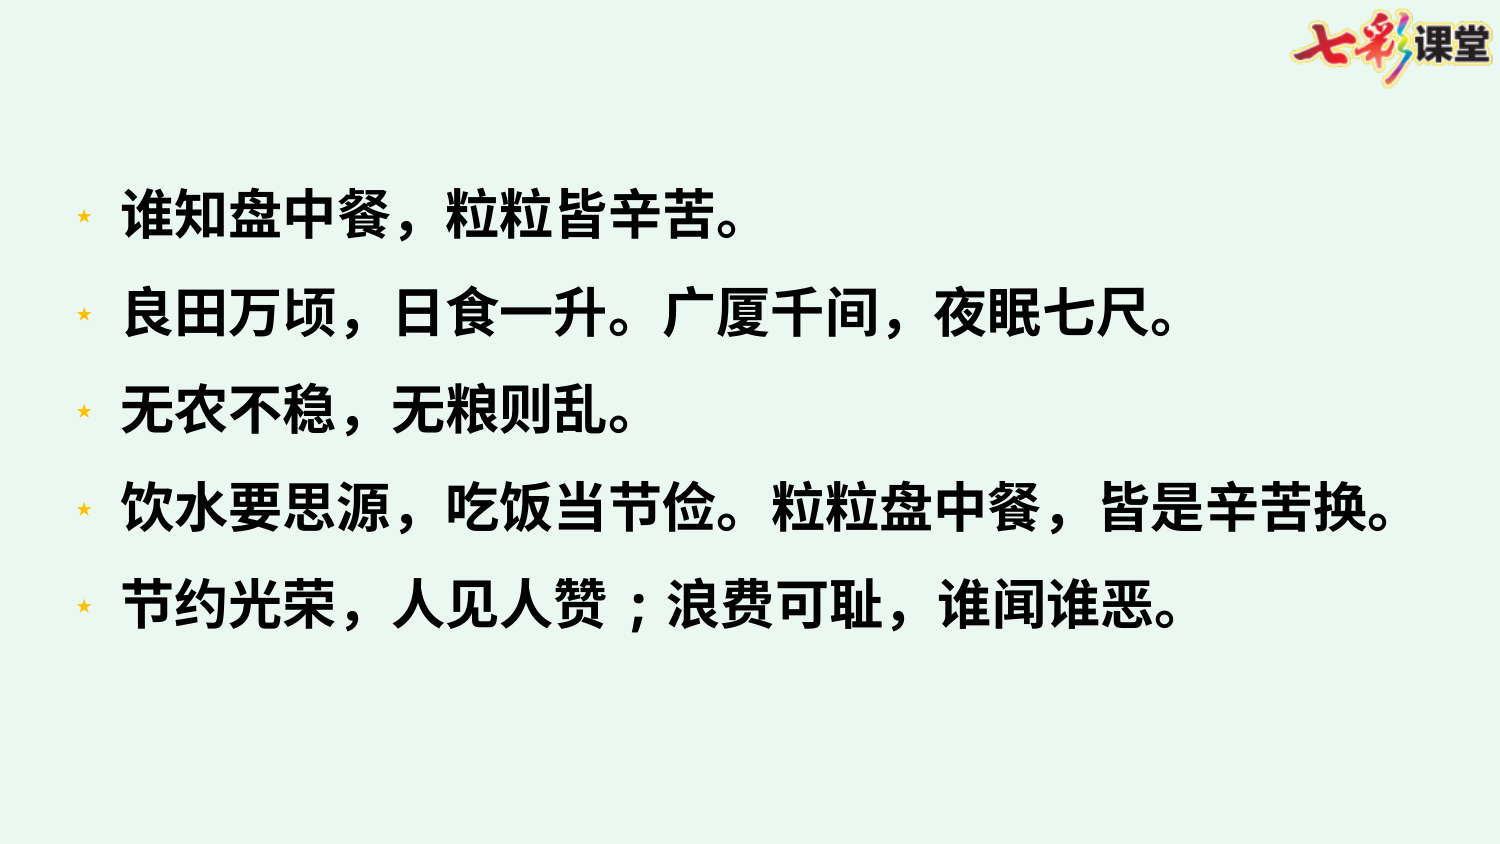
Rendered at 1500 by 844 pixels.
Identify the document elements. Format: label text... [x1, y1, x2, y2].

text_box 谁知盘中餐，粒粒皆辛苦。 良田万顷，日食一升。广厦千间，夜眠七尺。 无农不稳，无粮则乱。 饮水要思源，吃饭当节俭。粒粒盘中餐，皆是辛苦换。 节约光荣，人见人赞;浪费可耻，谁闻谁恶。 [61, 140, 1473, 643]
picture [1289, 8, 1495, 89]
